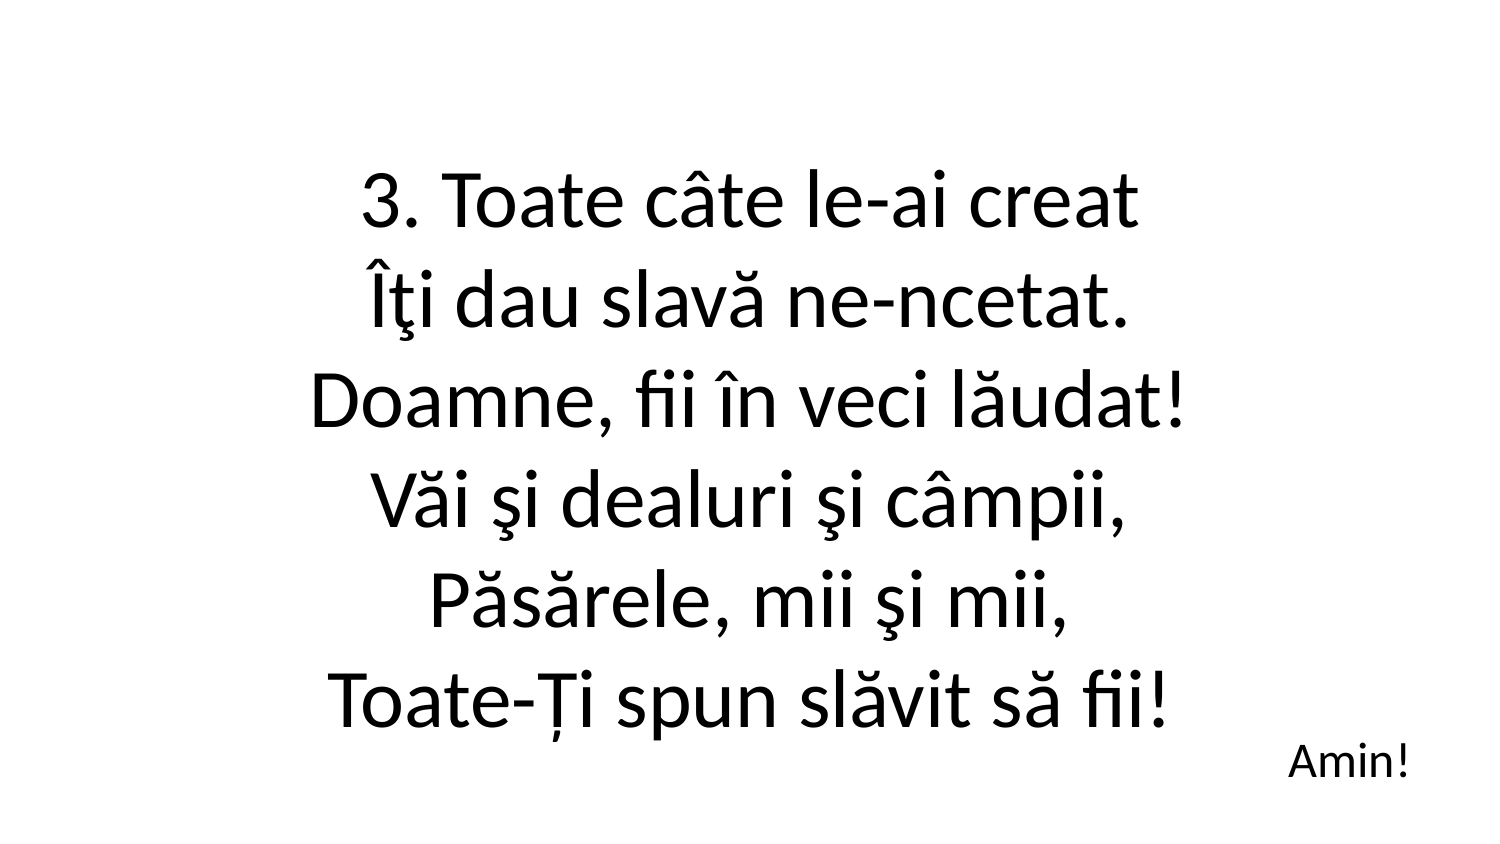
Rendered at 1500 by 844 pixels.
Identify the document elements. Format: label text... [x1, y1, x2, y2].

text_box Amin! [1273, 674, 1427, 795]
text_box 3. Toate câte le-ai creat Îţi dau slavă ne-ncetat. Doamne, fii în veci lăudat! Văi şi dealuri şi câmpii, Păsărele, mii şi mii, Toate-Ți spun slăvit să fii! [294, 92, 1206, 752]
